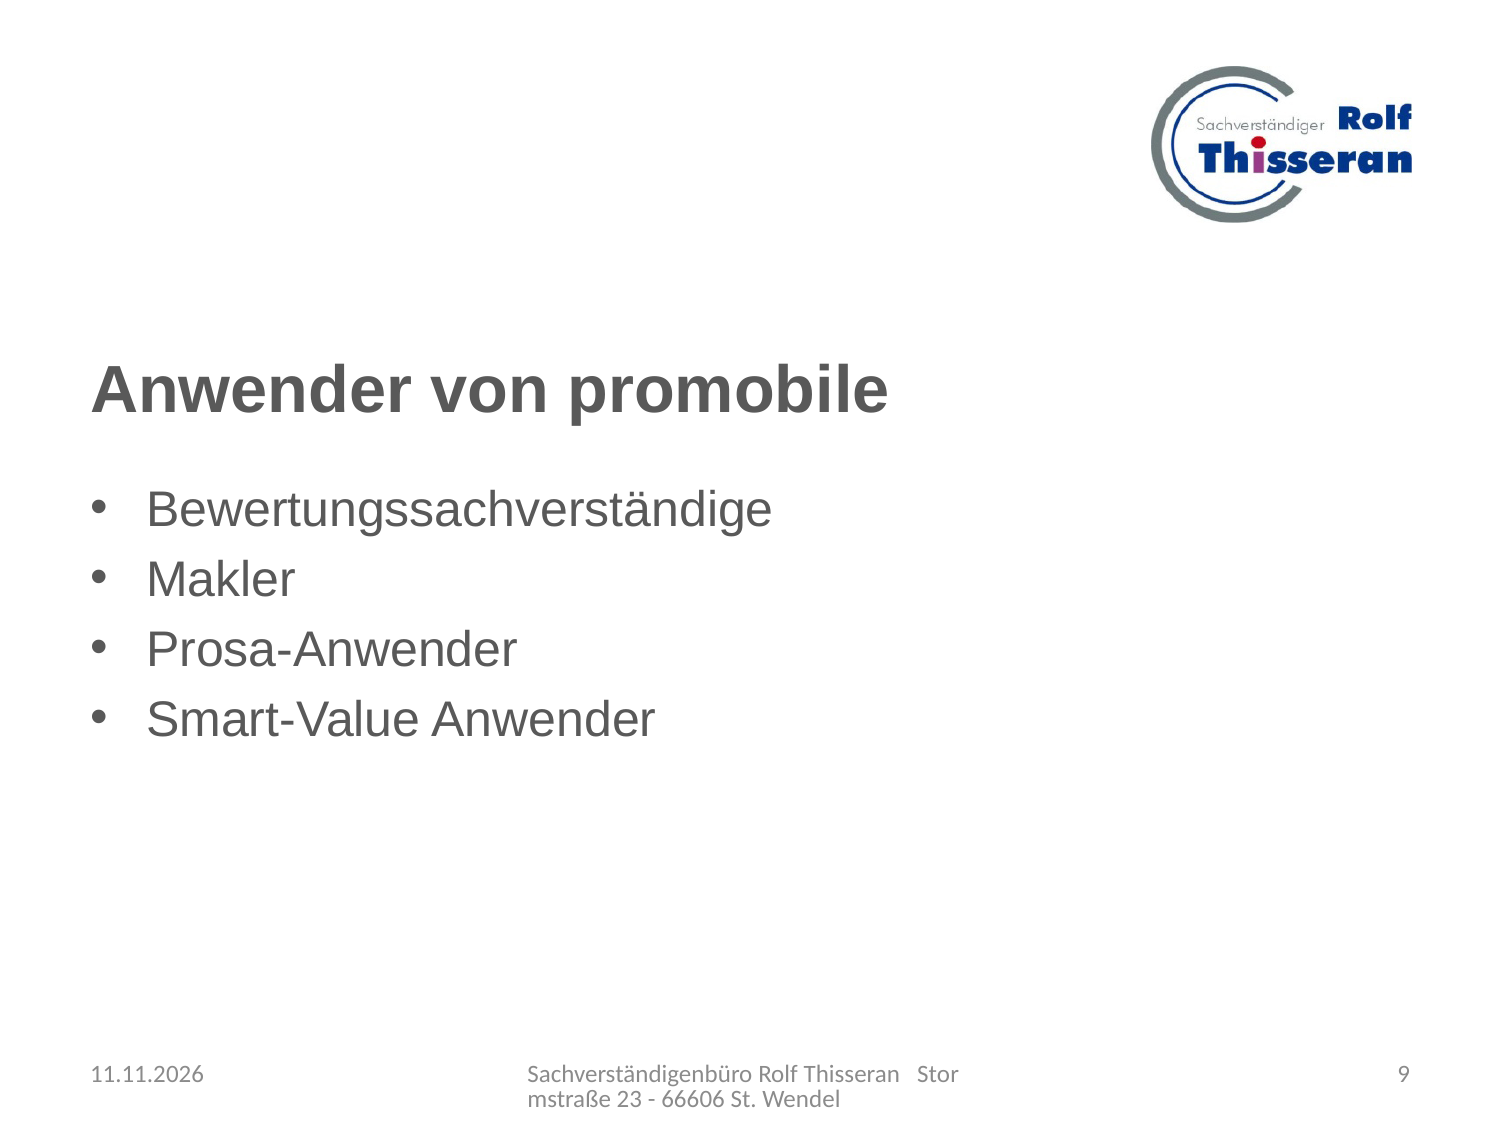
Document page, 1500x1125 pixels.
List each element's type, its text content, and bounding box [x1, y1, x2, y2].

list Anwender von promobile Bewertungssachverständige Makler Prosa-Anwender Smart-Value Anwender [75, 338, 1425, 1005]
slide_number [75, 1042, 425, 1103]
picture [1151, 66, 1412, 223]
slide_number 9 [1074, 1042, 1425, 1103]
footer Sachverständigenbüro Rolf Thisseran Stormstraße 23 - 66606 St. Wendel [512, 1042, 988, 1103]
